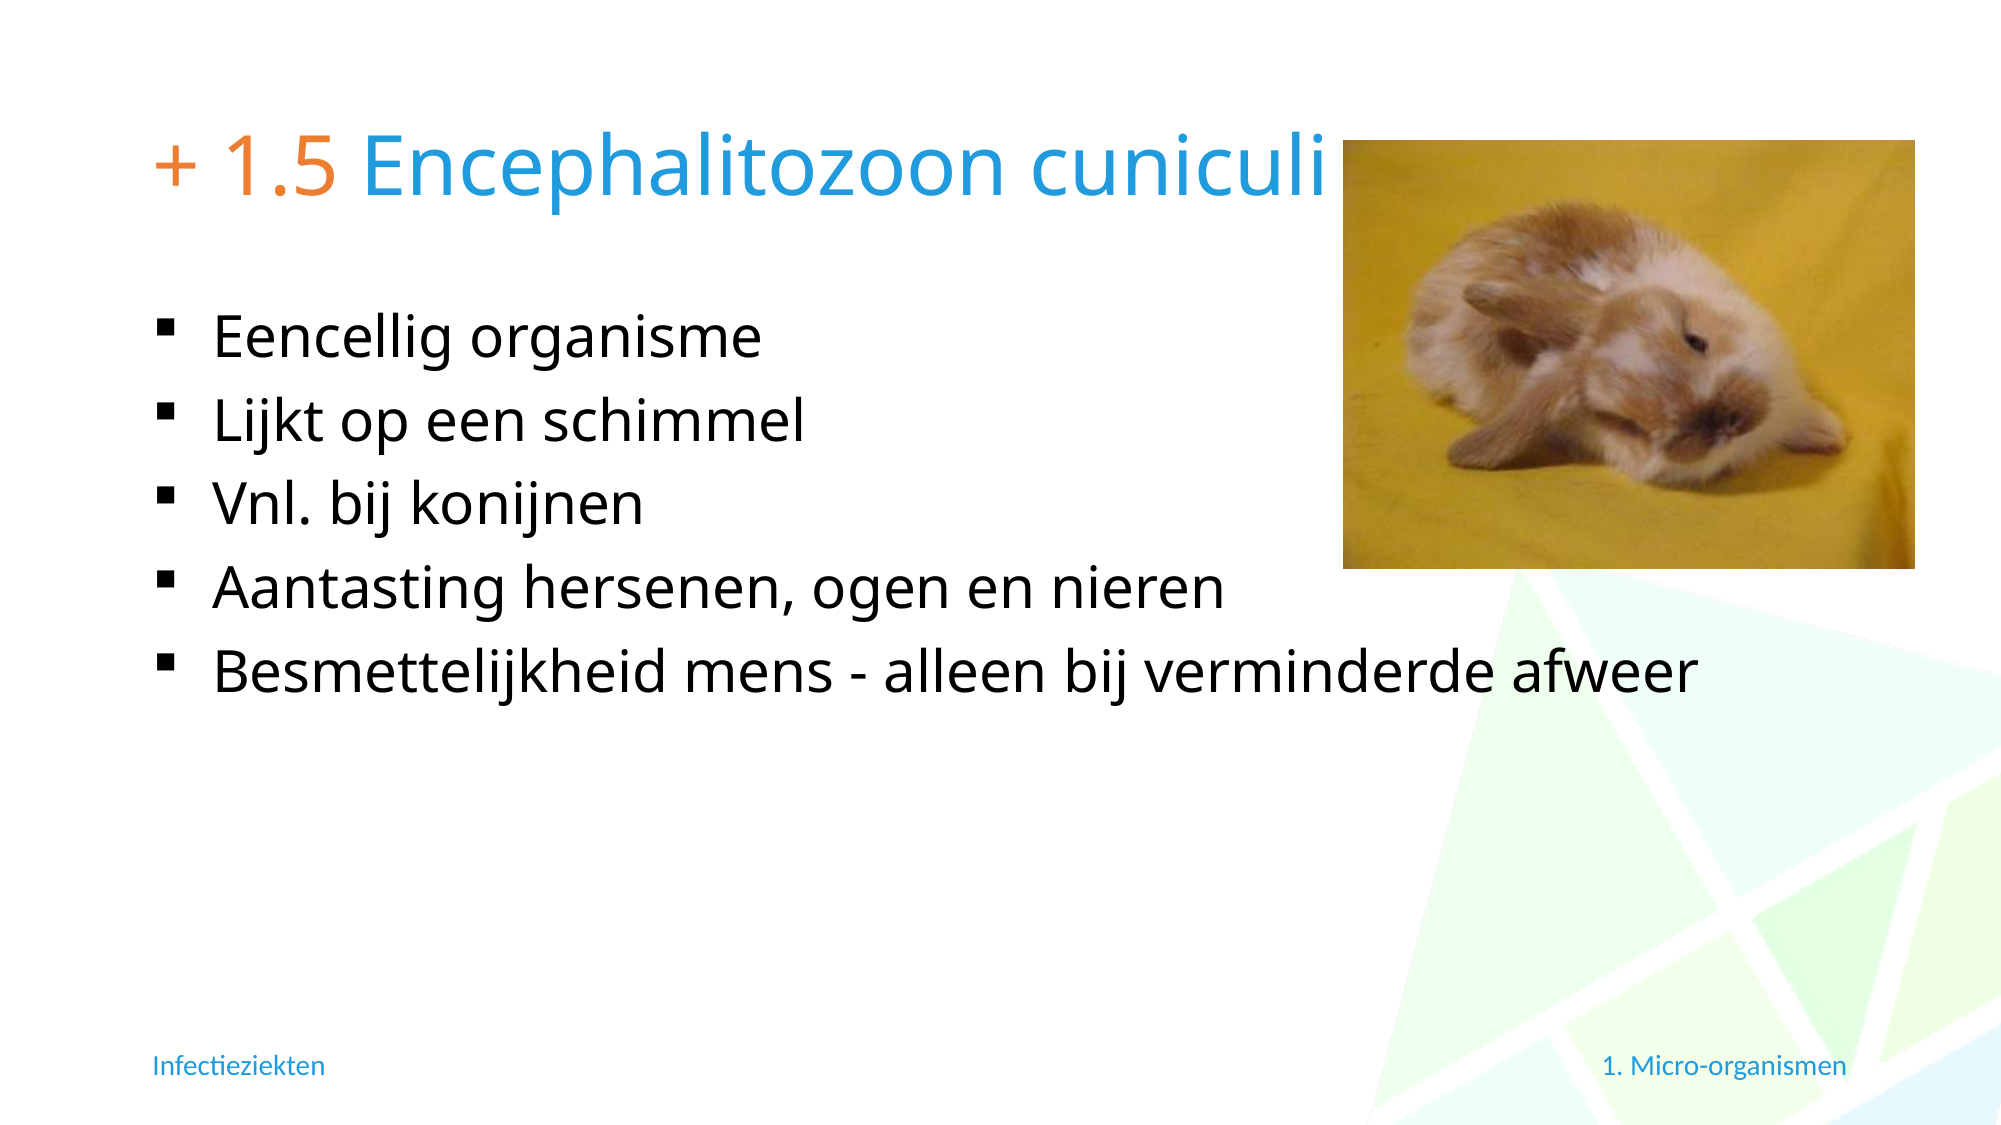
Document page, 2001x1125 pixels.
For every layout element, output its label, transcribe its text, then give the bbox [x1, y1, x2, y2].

title + 1.5 Encephalitozoon cuniculi [137, 59, 1863, 278]
picture [1343, 140, 1915, 570]
list 1. Micro-organismen [1412, 1042, 1863, 1103]
list Eencellig organisme Lijkt op een schimmel Vnl. bij konijnen Aantasting hersenen, ogen en nieren Besmettelijkheid mens - alleen bij verminderde afweer [137, 299, 1863, 1014]
list Infectieziekten [137, 1042, 588, 1103]
